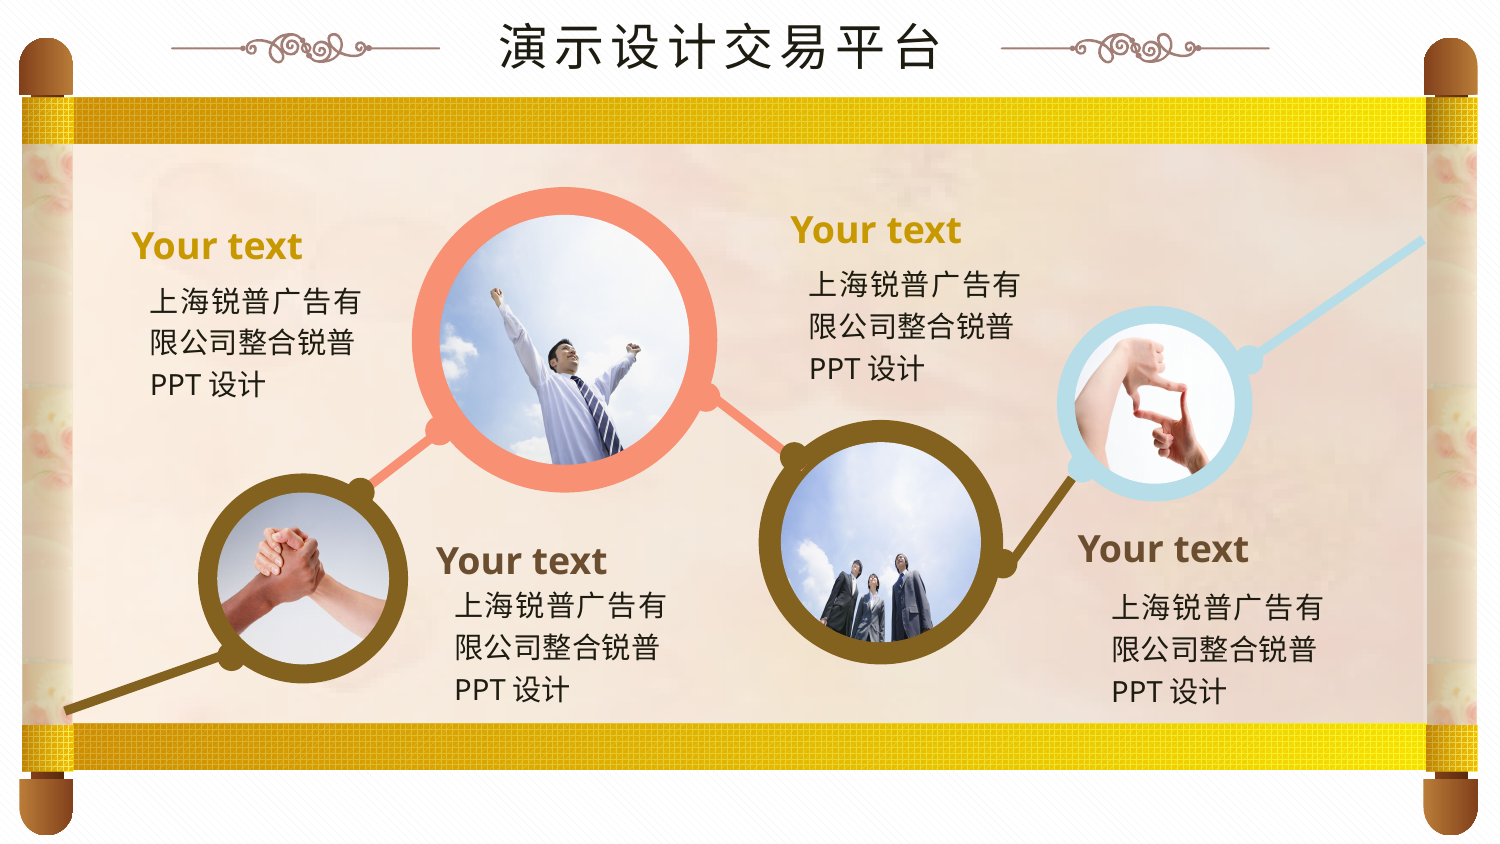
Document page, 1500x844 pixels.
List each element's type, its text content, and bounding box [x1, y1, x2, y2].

text_box 演示设计交易平台 [483, 8, 958, 84]
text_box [64, 186, 1424, 712]
